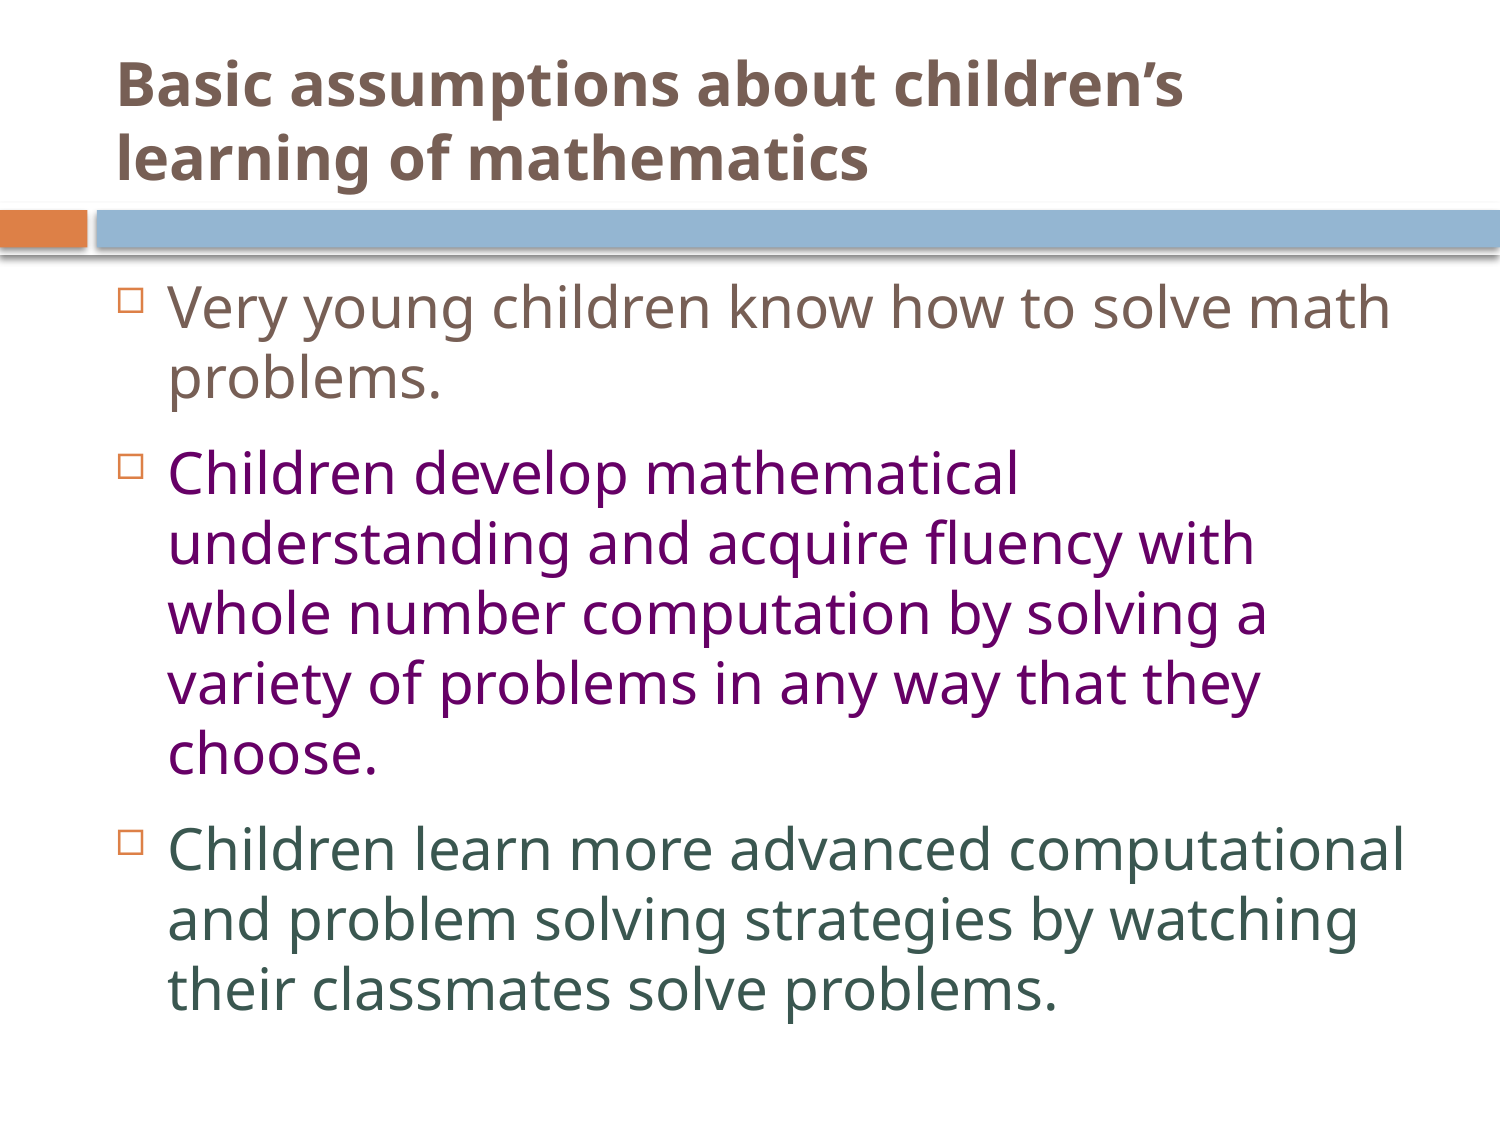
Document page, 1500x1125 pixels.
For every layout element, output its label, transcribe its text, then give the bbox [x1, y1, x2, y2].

title Basic assumptions about children’s learning of mathematics [100, 37, 1438, 200]
list Very young children know how to solve math problems. Children develop mathematical understanding and acquire fluency with whole number computation by solving a variety of problems in any way that they choose. Children learn more advanced computational and problem solving strategies by watching their classmates solve problems. [100, 262, 1438, 1000]
